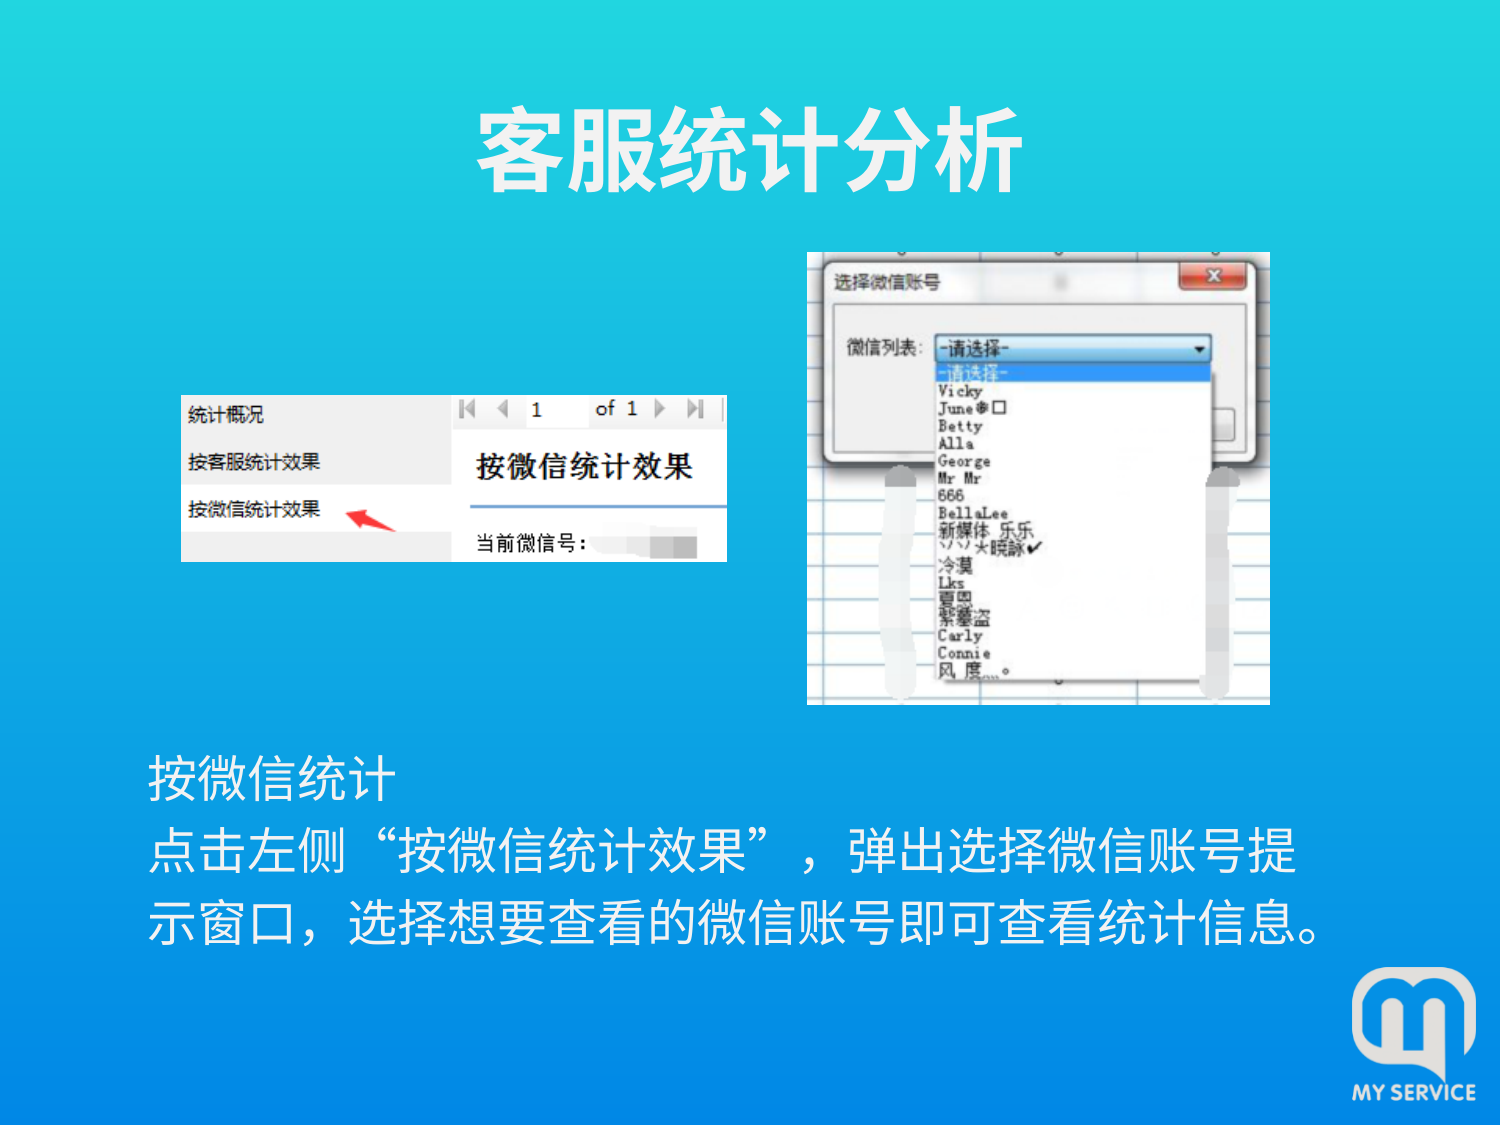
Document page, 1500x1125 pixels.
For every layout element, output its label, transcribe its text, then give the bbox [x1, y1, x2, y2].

text_box 按微信统计 点击左侧“按微信统计效果”，弹出选择微信账号提示窗口，选择想要查看的微信账号即可查看统计信息。 [132, 728, 1321, 959]
picture [1352, 967, 1476, 1107]
picture [0, 252, 1500, 704]
text_box 客服统计分析 [74, 42, 1425, 231]
